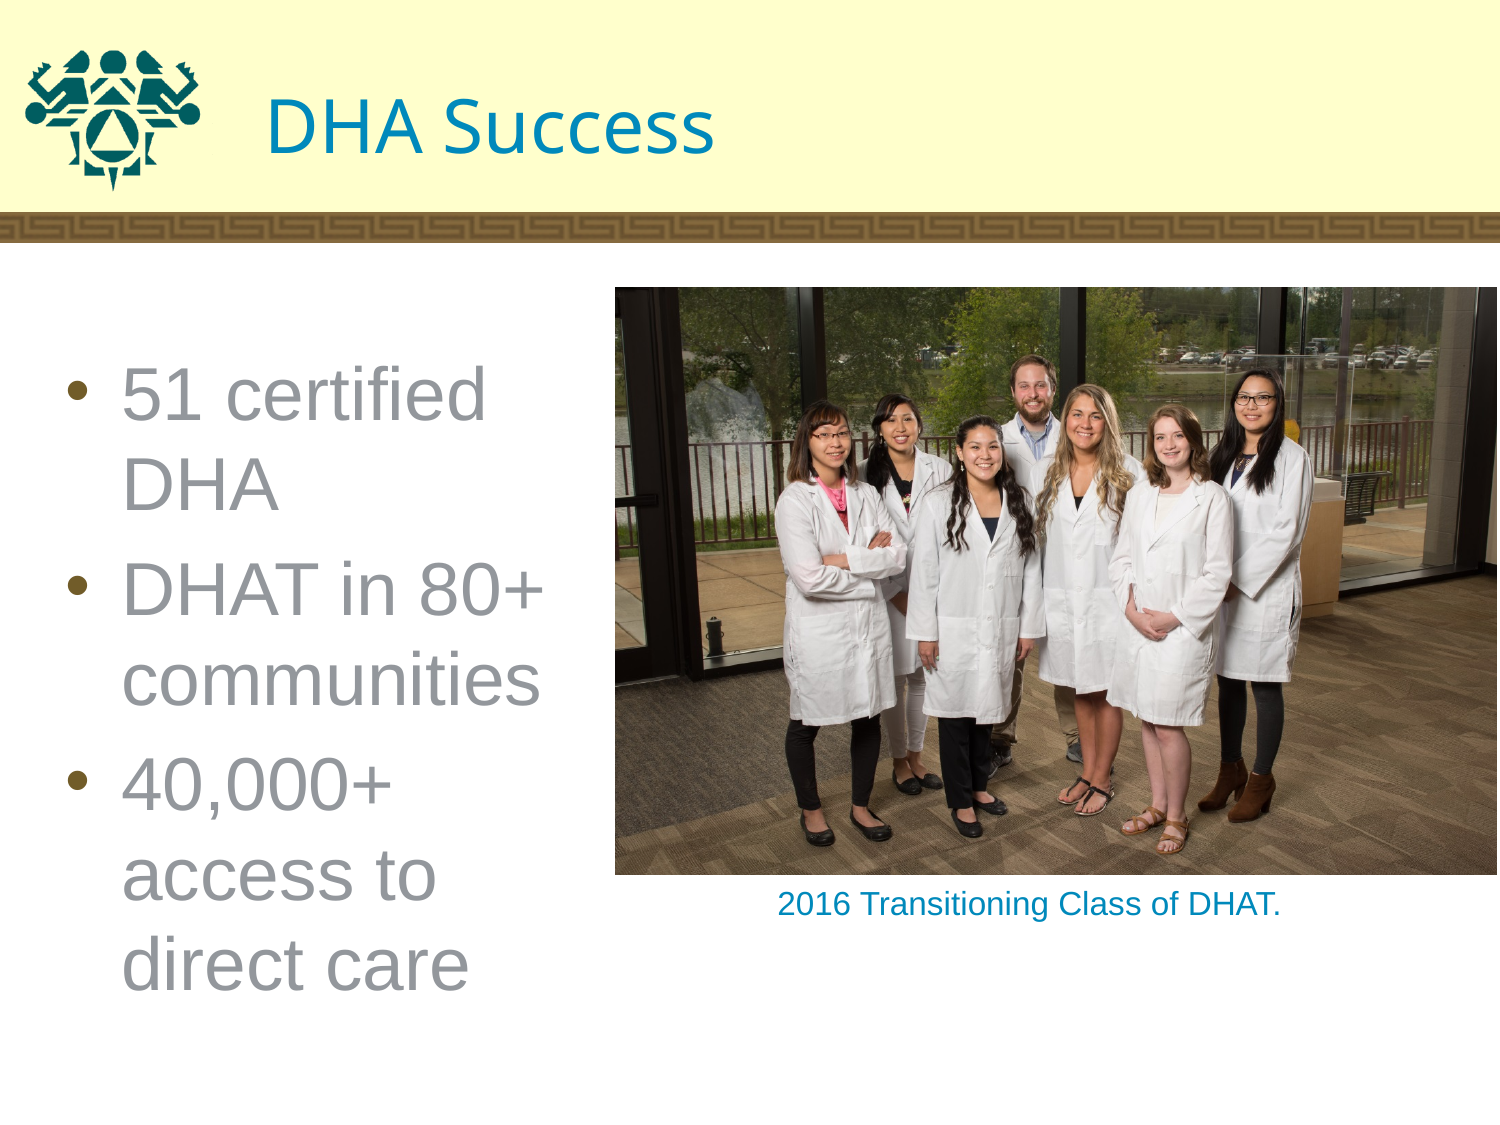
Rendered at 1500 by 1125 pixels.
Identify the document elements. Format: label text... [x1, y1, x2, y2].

list 51 certified DHA DHAT in 80+ communities 40,000+ access to direct care [49, 337, 611, 1067]
picture [0, 212, 1500, 243]
picture [615, 287, 1498, 876]
text_box 2016 Transitioning Class of DHAT. [762, 887, 1416, 930]
picture [12, 37, 213, 206]
title DHA Success [249, 37, 1201, 210]
